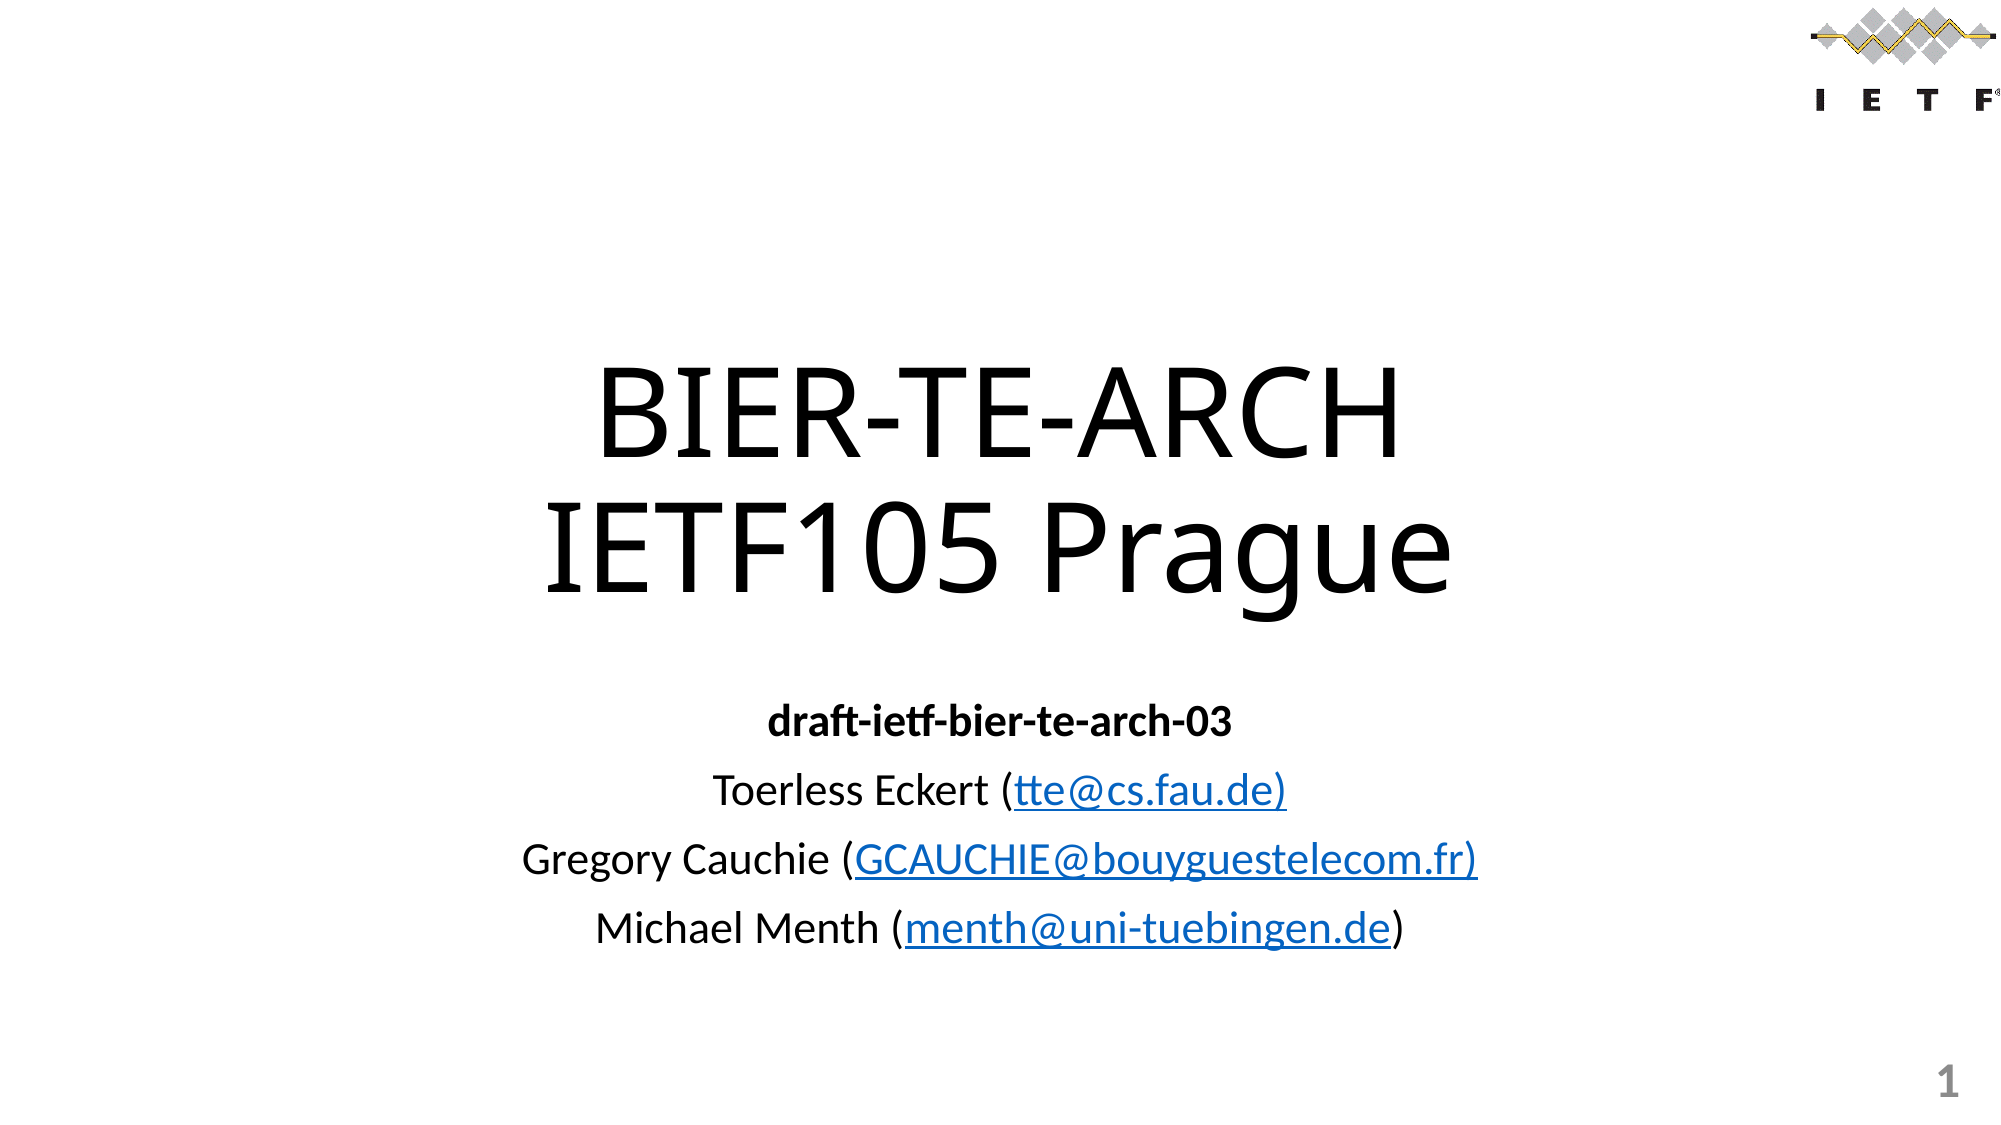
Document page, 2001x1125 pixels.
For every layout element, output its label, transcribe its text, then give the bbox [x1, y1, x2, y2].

subtitle draft-ietf-bier-te-arch-03 Toerless Eckert (tte@cs.fau.de) Gregory Cauchie (GCAUCHIE@bouyguestelecom.fr) Michael Menth (menth@uni-tuebingen.de) [249, 689, 1750, 962]
slide_number 1 [1866, 1047, 1975, 1108]
picture [1796, 0, 2001, 118]
title BIER-TE-ARCH IETF105 Prague [249, 188, 1750, 627]
